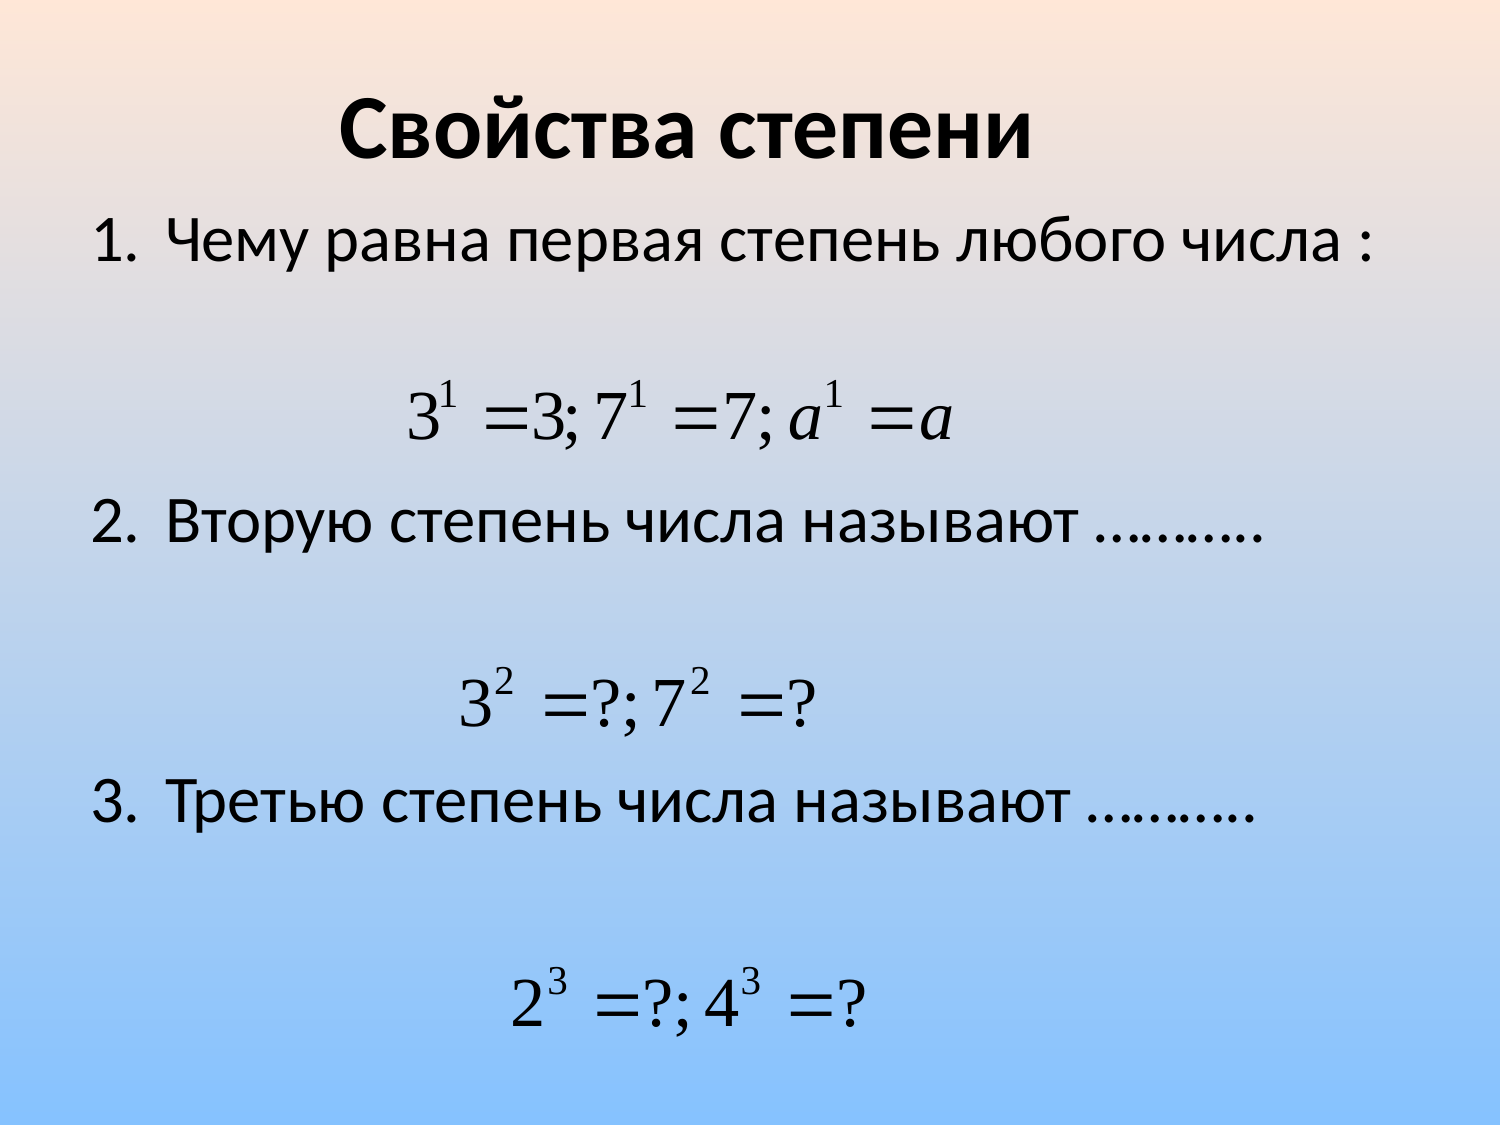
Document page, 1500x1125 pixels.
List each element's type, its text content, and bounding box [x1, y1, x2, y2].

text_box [499, 949, 876, 1056]
title Свойства степени [75, 45, 1300, 187]
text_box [449, 649, 832, 756]
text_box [398, 362, 968, 469]
list Чему равна первая степень любого числа : Вторую степень числа называют ……….. Третью степень числа называют ……….. [75, 187, 1407, 938]
